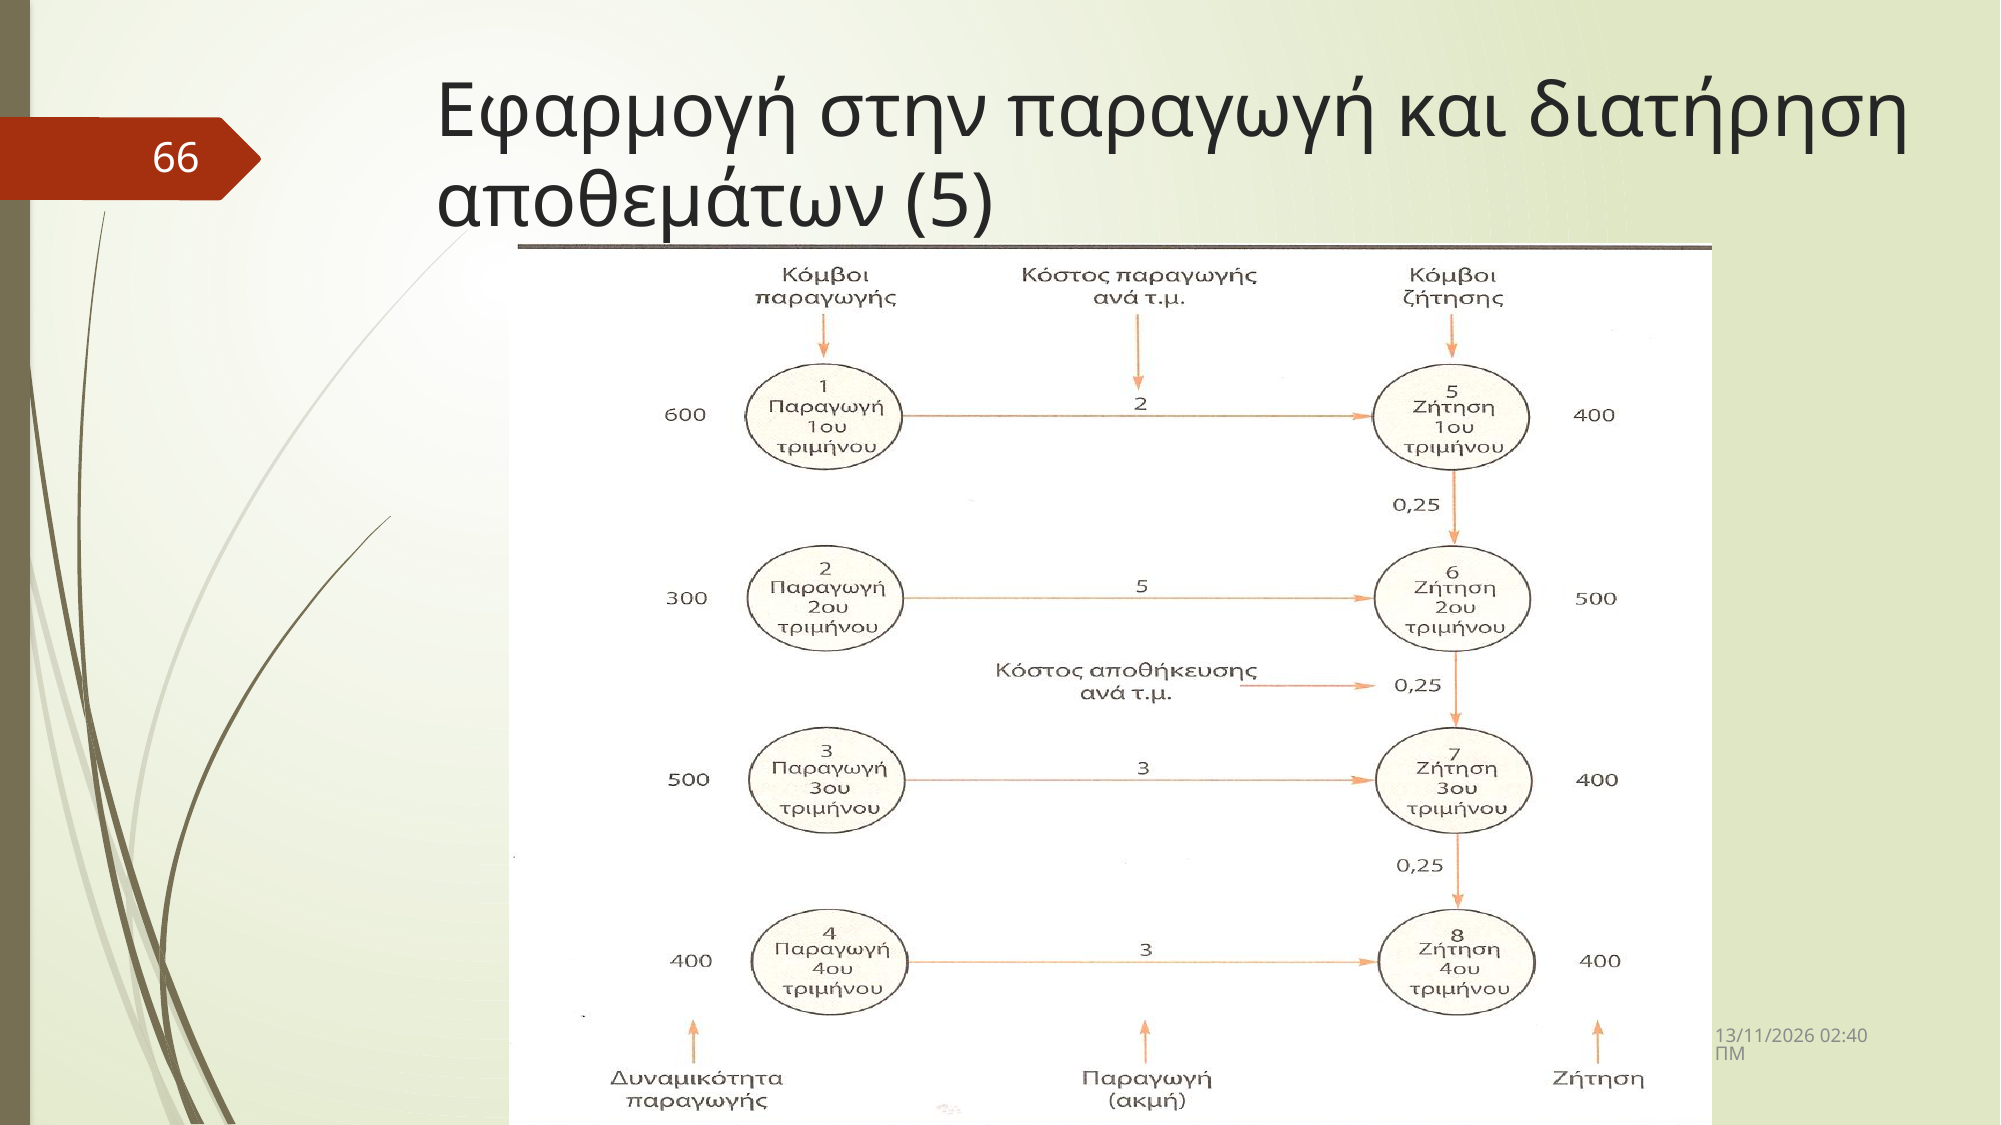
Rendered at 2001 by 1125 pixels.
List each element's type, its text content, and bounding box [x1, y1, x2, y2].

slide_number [1716, 1005, 1888, 1067]
title Εφαρμογή στην παραγωγή και διατήρηση αποθεμάτων (5) [420, 54, 1981, 265]
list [509, 243, 1712, 1125]
slide_number 66 [87, 129, 216, 190]
